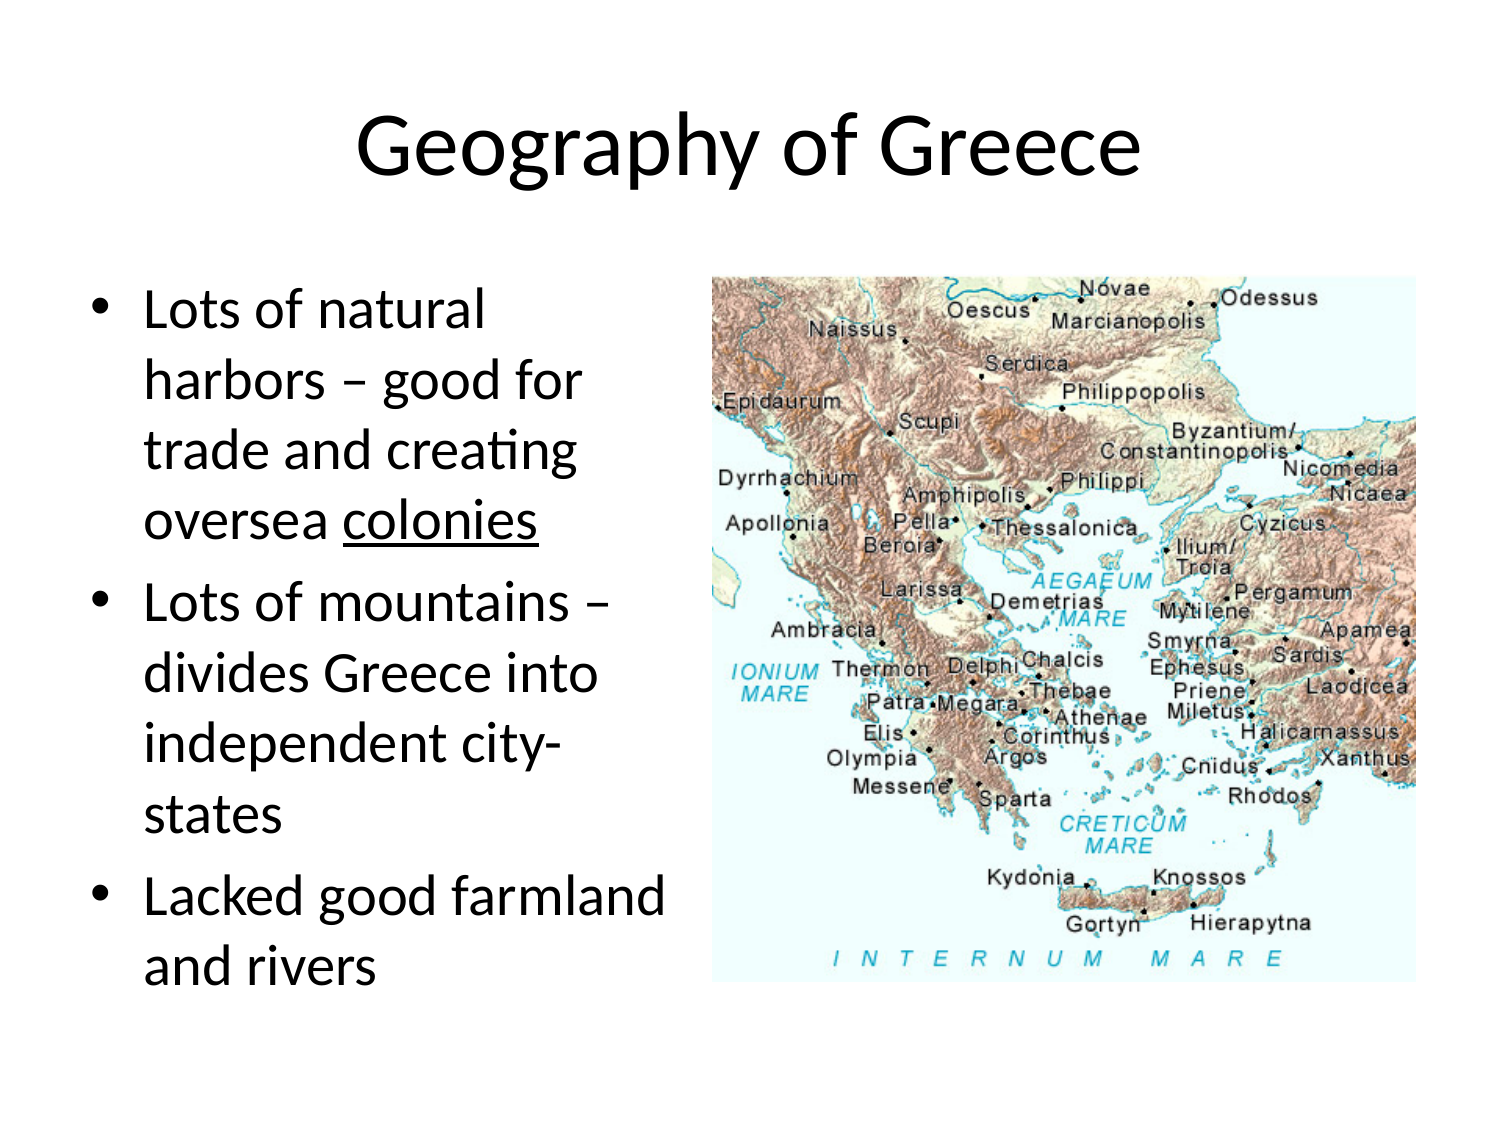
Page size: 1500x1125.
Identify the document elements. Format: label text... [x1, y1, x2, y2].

picture [712, 274, 1416, 982]
list Lots of natural harbors – good for trade and creating oversea colonies Lots of mountains – divides Greece into independent city-states Lacked good farmland and rivers [75, 262, 688, 1005]
title Geography of Greece [75, 45, 1425, 233]
